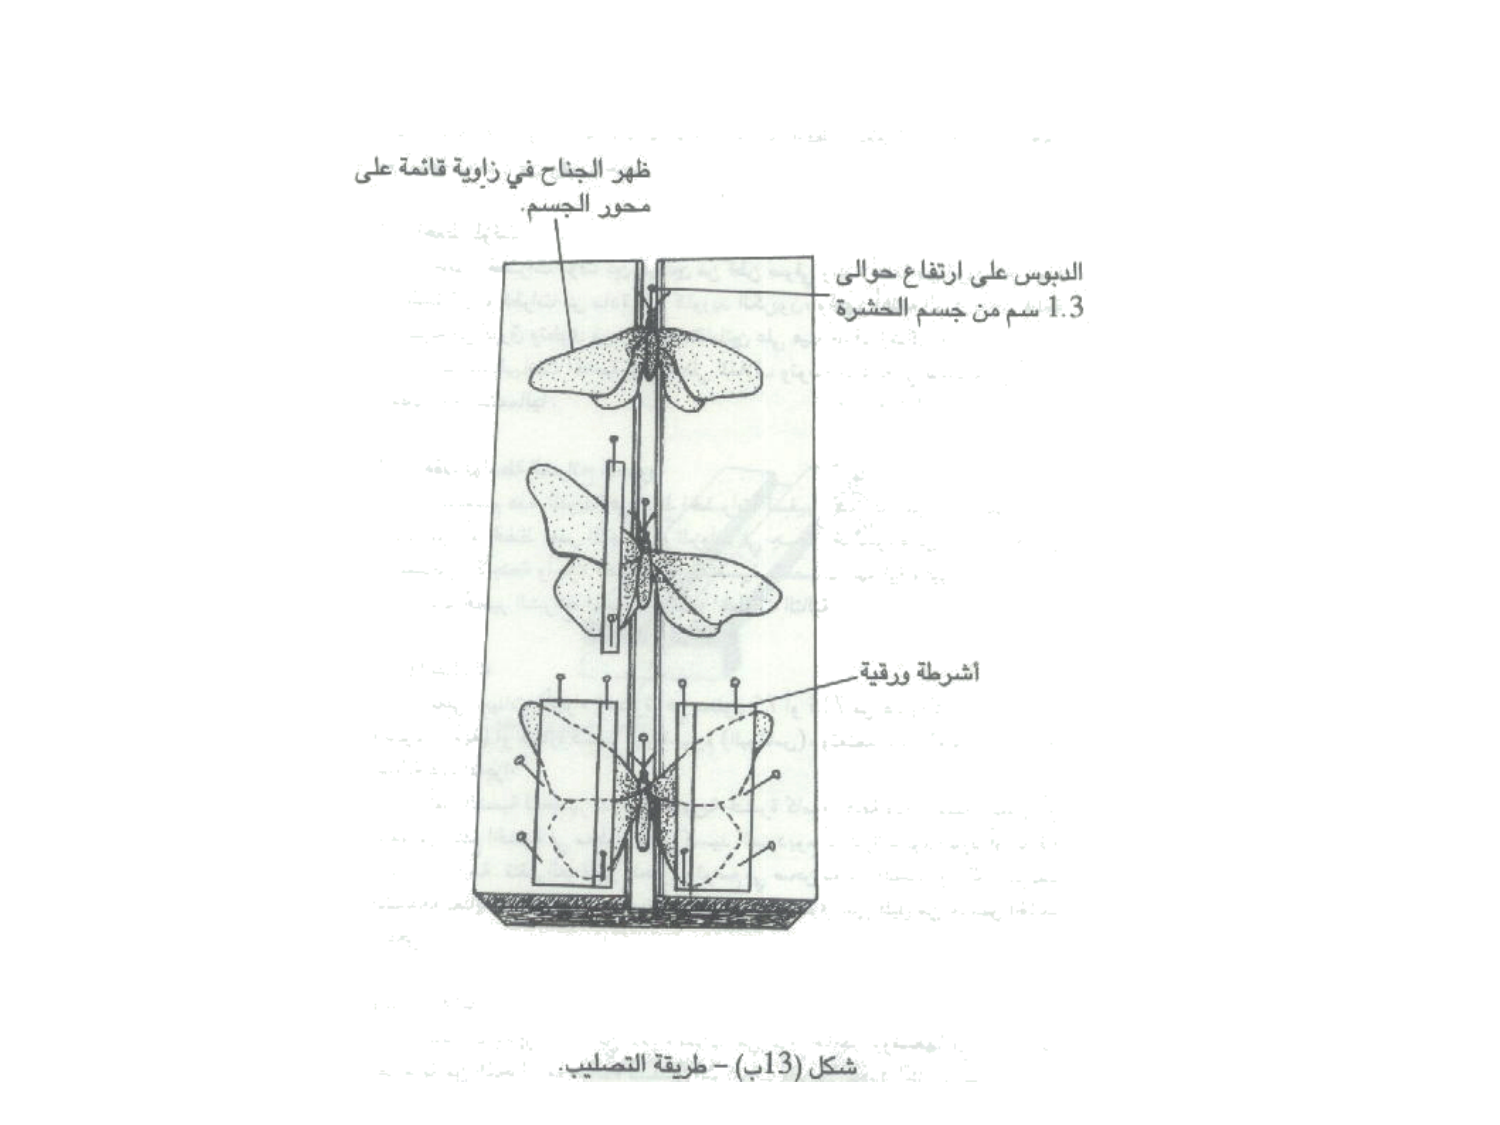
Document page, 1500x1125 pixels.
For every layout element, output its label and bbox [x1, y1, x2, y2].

picture [324, 101, 1100, 1082]
